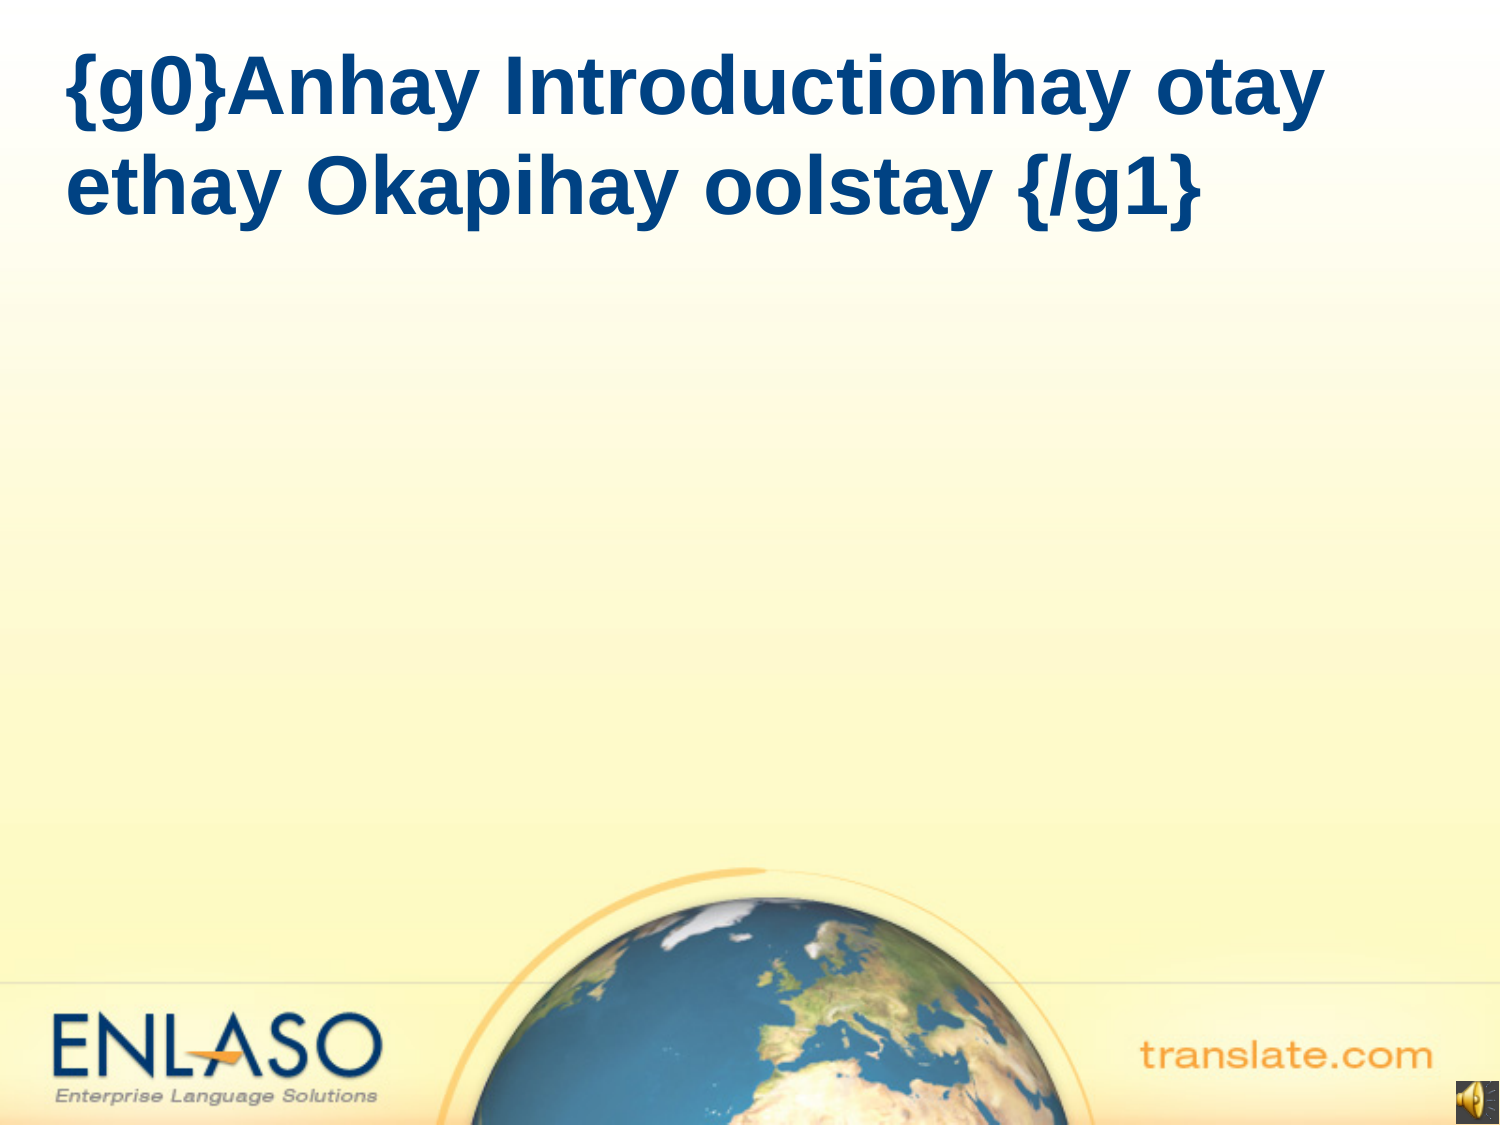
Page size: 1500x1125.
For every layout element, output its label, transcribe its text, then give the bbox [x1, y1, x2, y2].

title {g0}Anhay Introductionhay otay ethay Okapihay oolstay {/g1} [49, 37, 1456, 226]
picture [0, 0, 1500, 1125]
